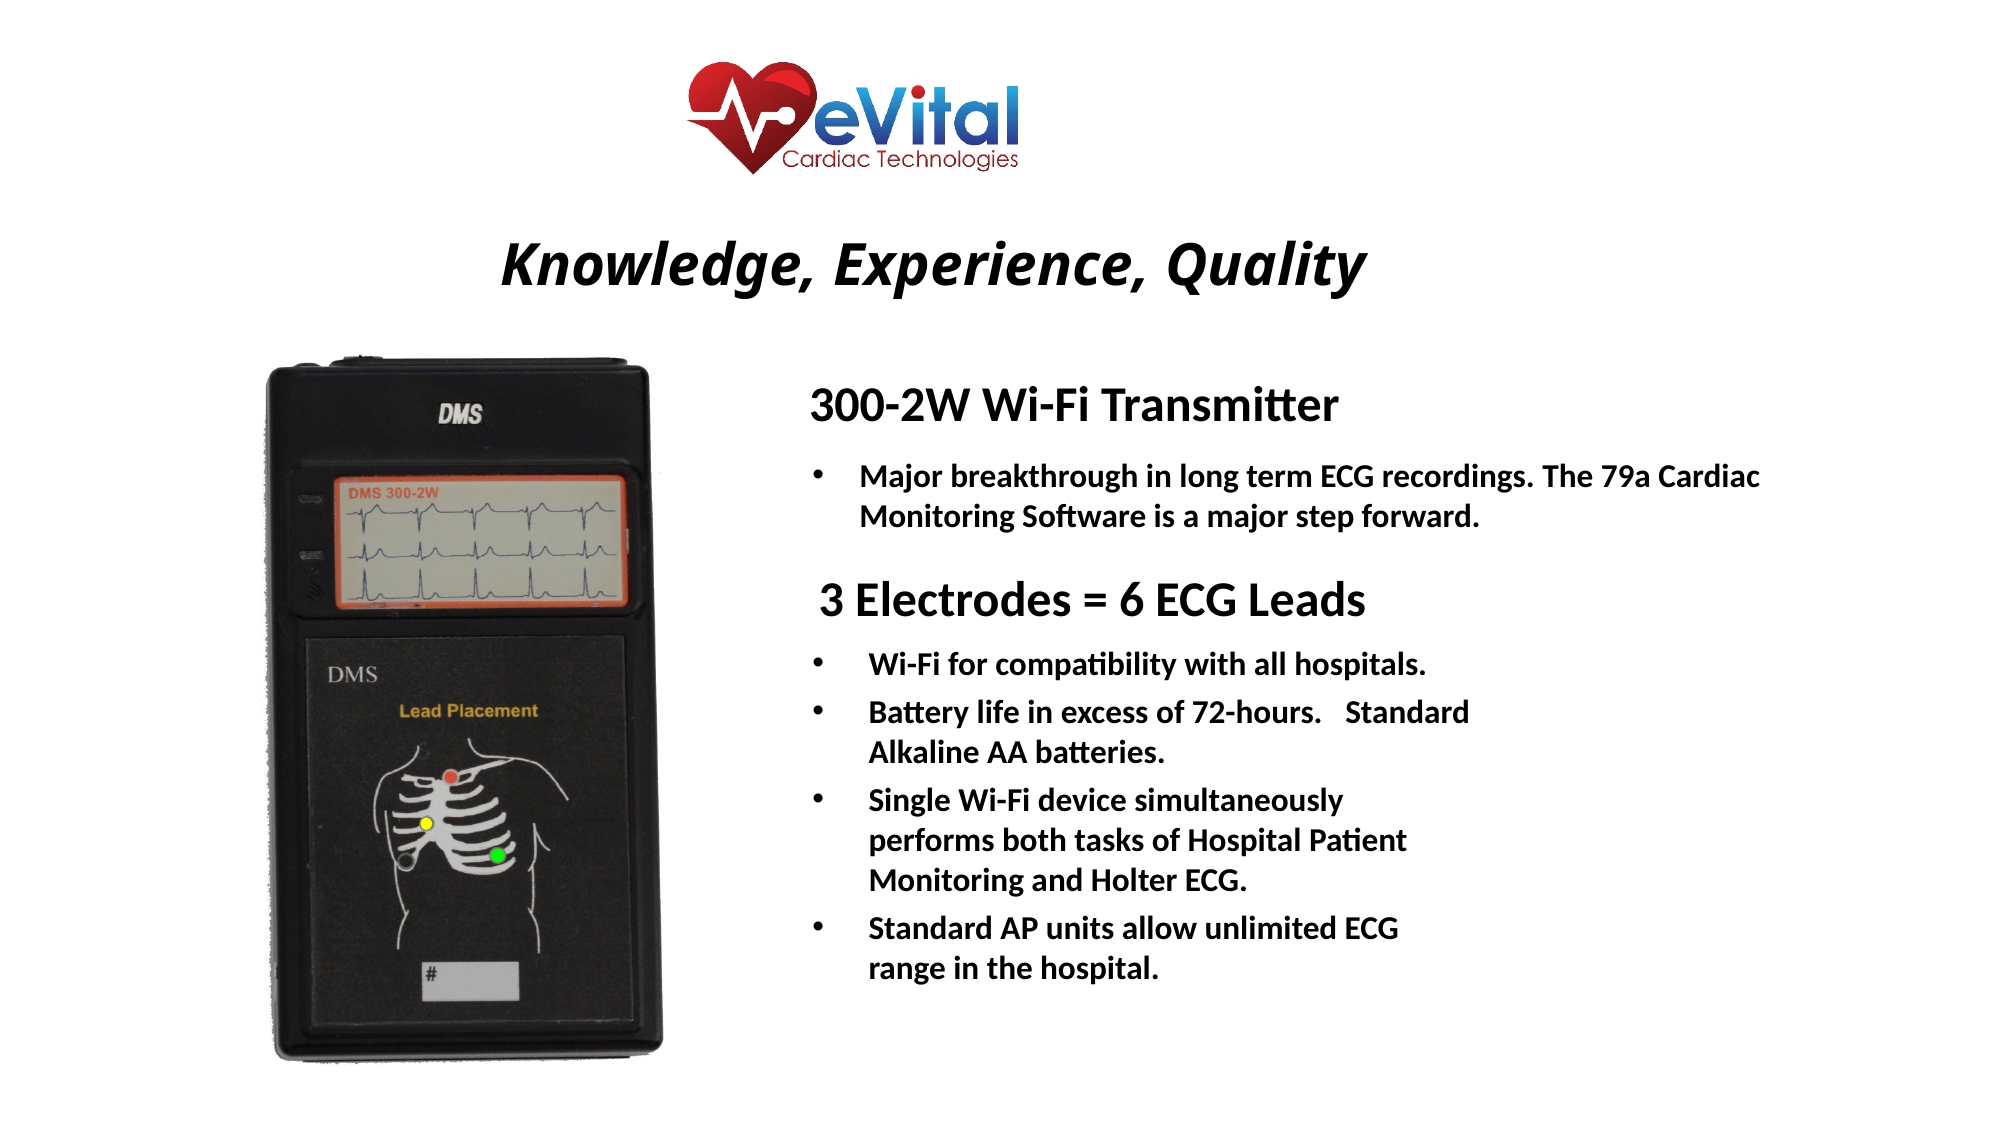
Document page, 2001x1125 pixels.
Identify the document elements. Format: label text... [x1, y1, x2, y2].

text_box 3 Electrodes = 6 ECG Leads [765, 558, 1420, 634]
text_box 300-2W Wi-Fi Transmitter [747, 363, 1402, 439]
text_box Wi-Fi for compatibility with all hospitals. Battery life in excess of 72-hours. Standard Alkaline AA batteries. Single Wi-Fi device simultaneously performs both tasks of Hospital Patient Monitoring and Holter ECG. Standard AP units allow unlimited ECG range in the hospital. [797, 634, 1488, 1125]
text_box Knowledge, Experience, Quality [485, 219, 1734, 305]
text_box Major breakthrough in long term ECG recordings. The 79a Cardiac Monitoring Software is a major step forward. [797, 446, 1798, 542]
picture [259, 350, 666, 1065]
picture [665, 42, 1038, 194]
